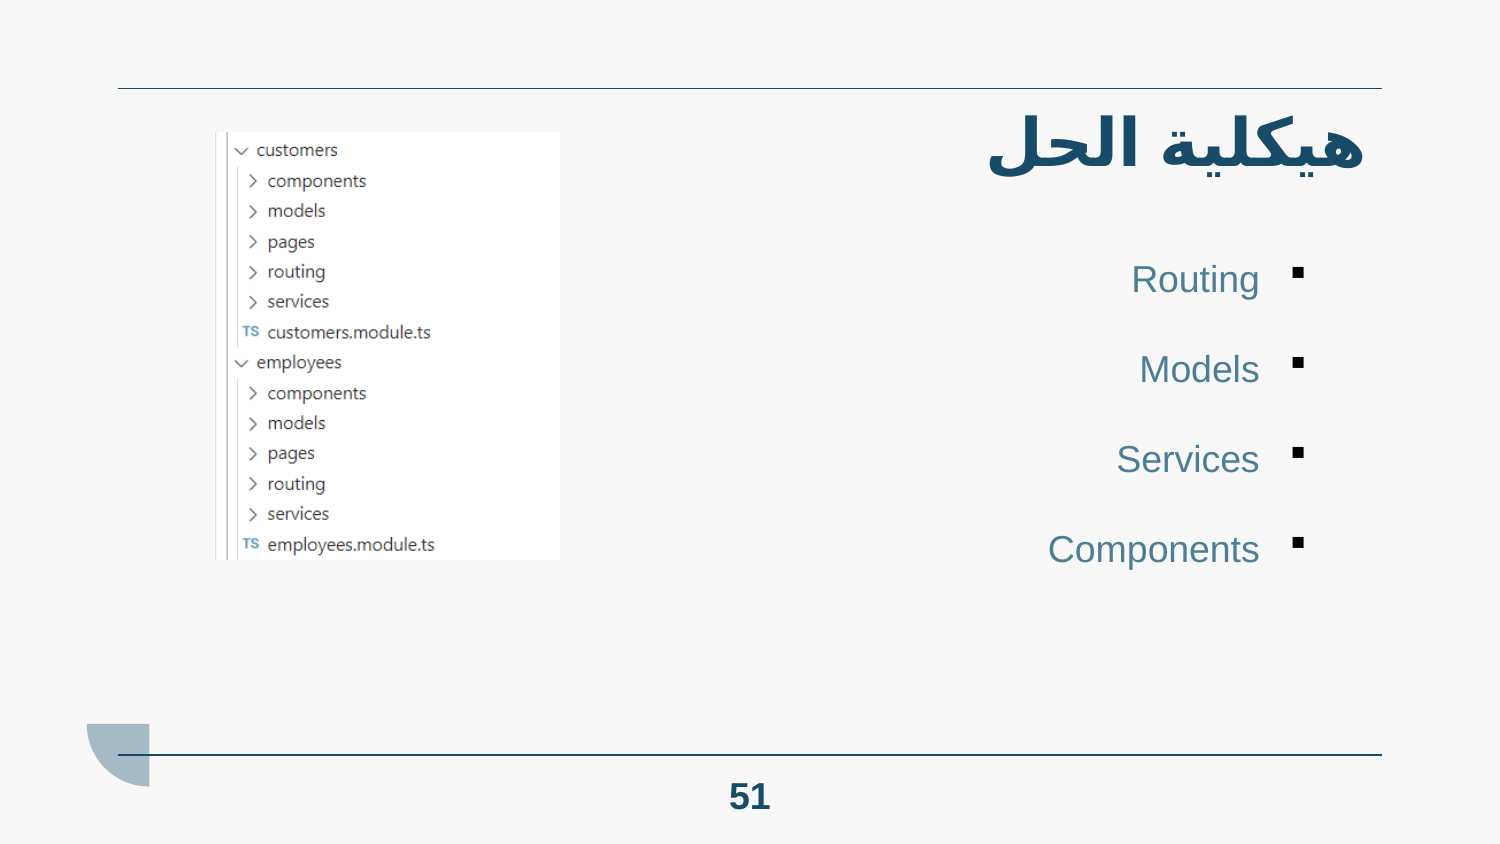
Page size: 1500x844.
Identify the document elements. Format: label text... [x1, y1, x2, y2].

text_box Routing Models Services Components [817, 247, 1322, 622]
picture [214, 131, 560, 560]
text_box 51 [698, 758, 801, 831]
title هيكلية الحل [118, 85, 1382, 170]
